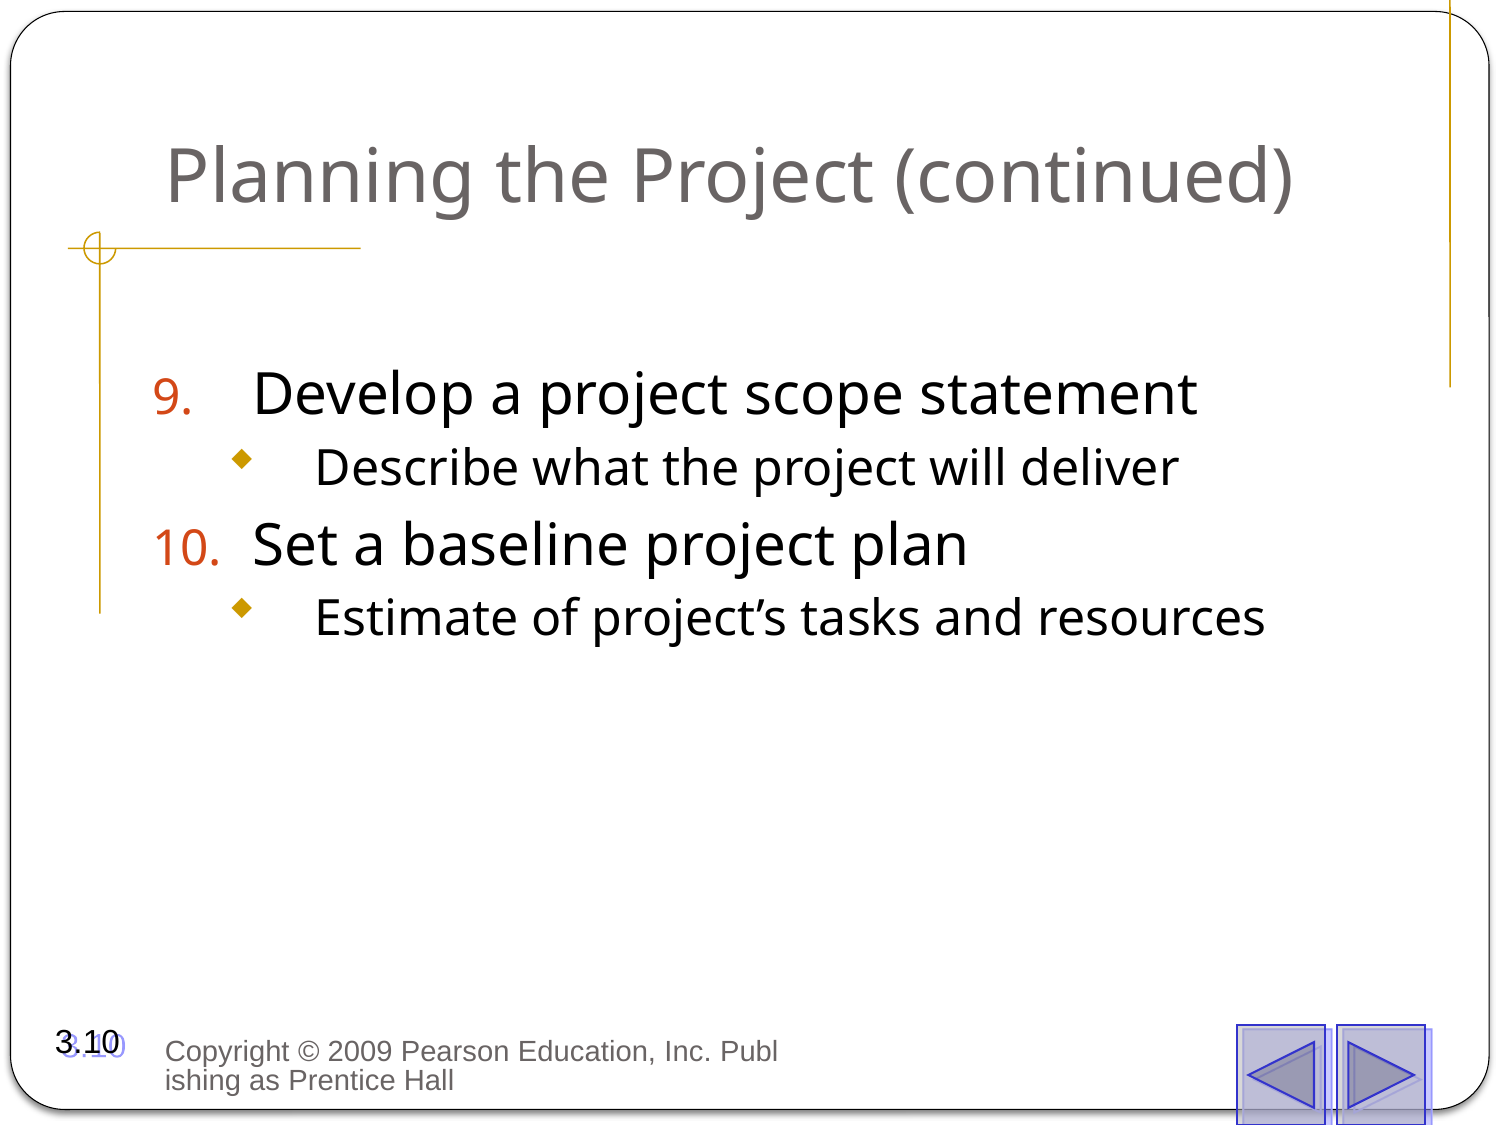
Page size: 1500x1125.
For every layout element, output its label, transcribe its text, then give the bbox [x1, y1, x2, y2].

list Develop a project scope statement Describe what the project will deliver Set a baseline project plan Estimate of project’s tasks and resources [137, 275, 1413, 1025]
text_box 3.10 [37, 1012, 138, 1107]
footer Copyright © 2009 Pearson Education, Inc. Publishing as Prentice Hall [150, 1025, 800, 1088]
title Planning the Project (continued) [150, 45, 1425, 233]
